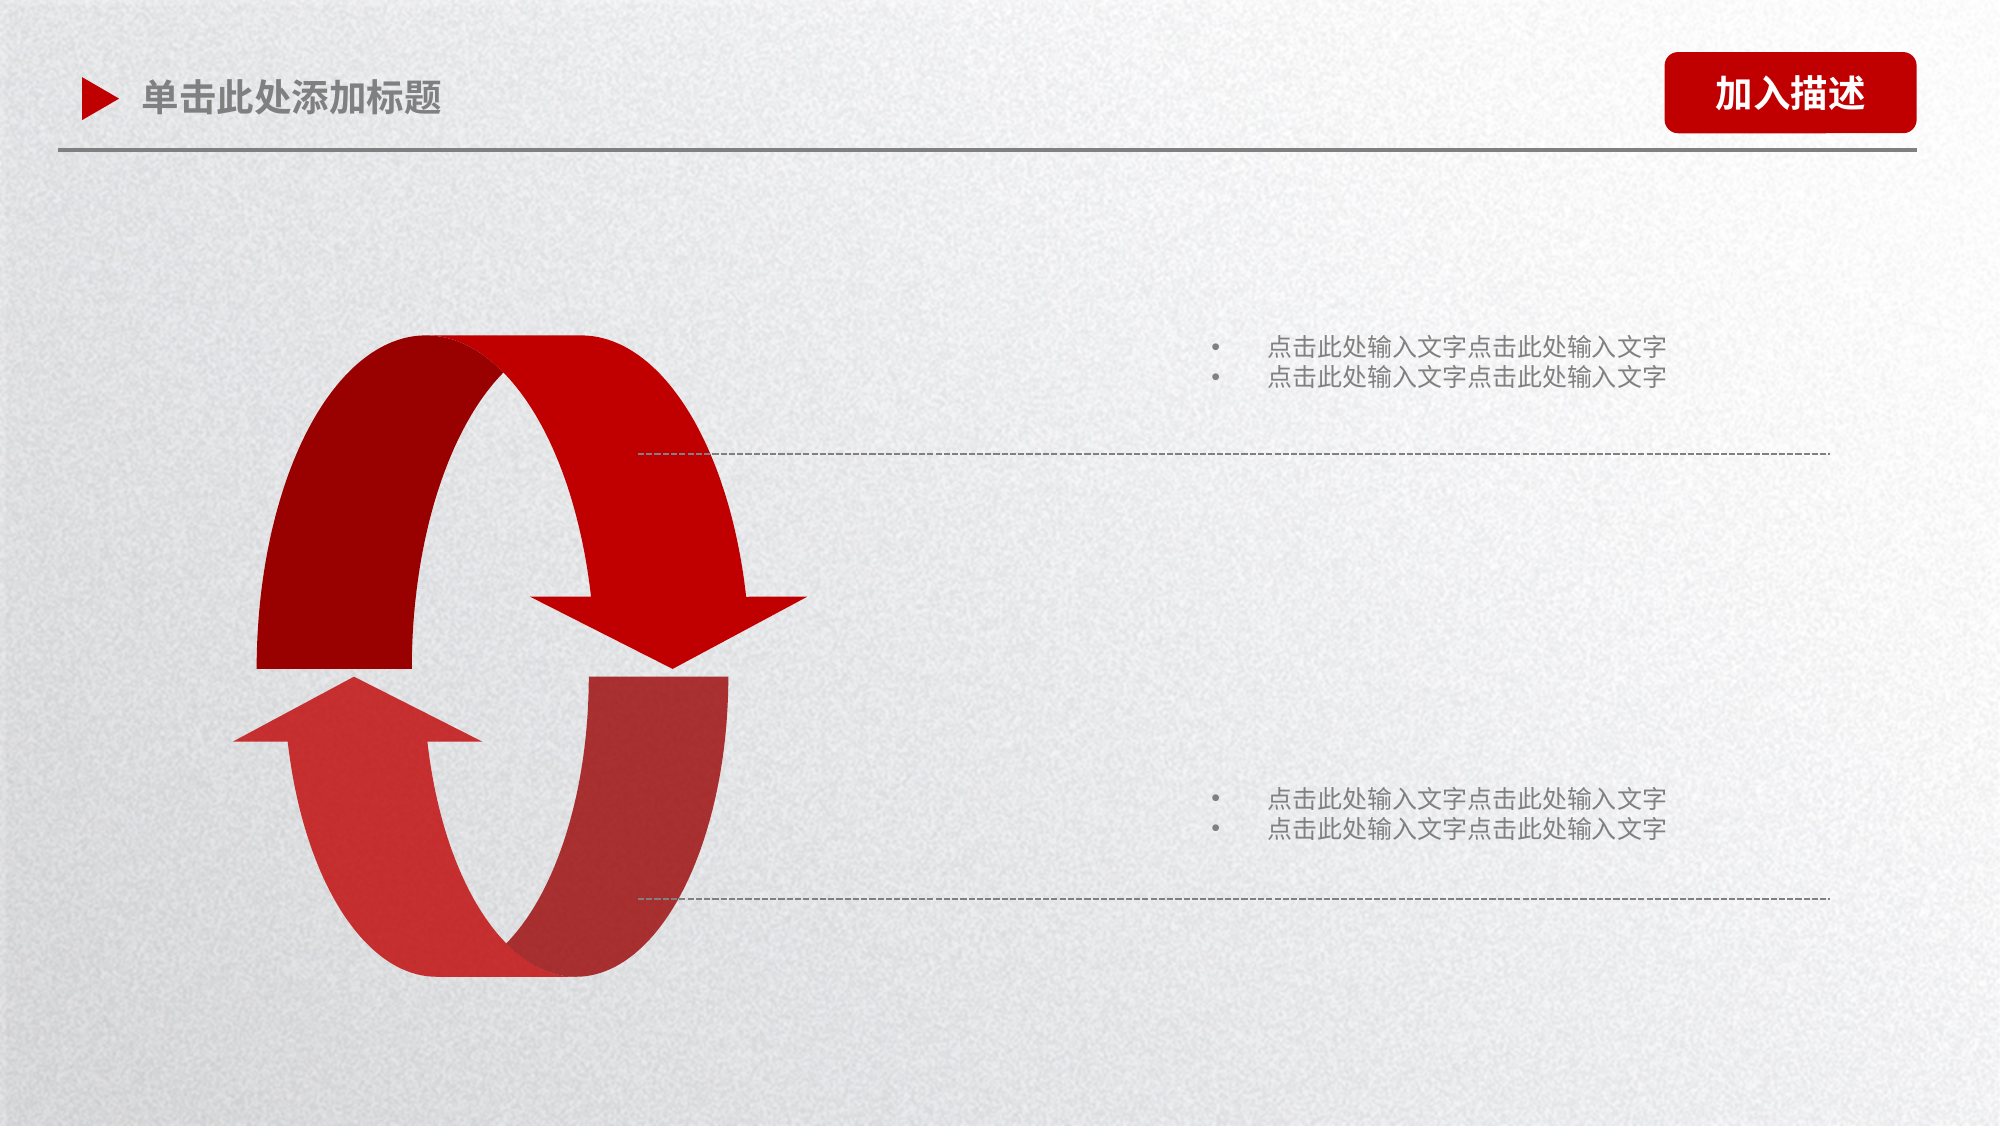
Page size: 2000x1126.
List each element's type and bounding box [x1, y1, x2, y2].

text_box [229, 324, 1830, 977]
text_box [58, 51, 1917, 150]
picture [0, 0, 2000, 1126]
